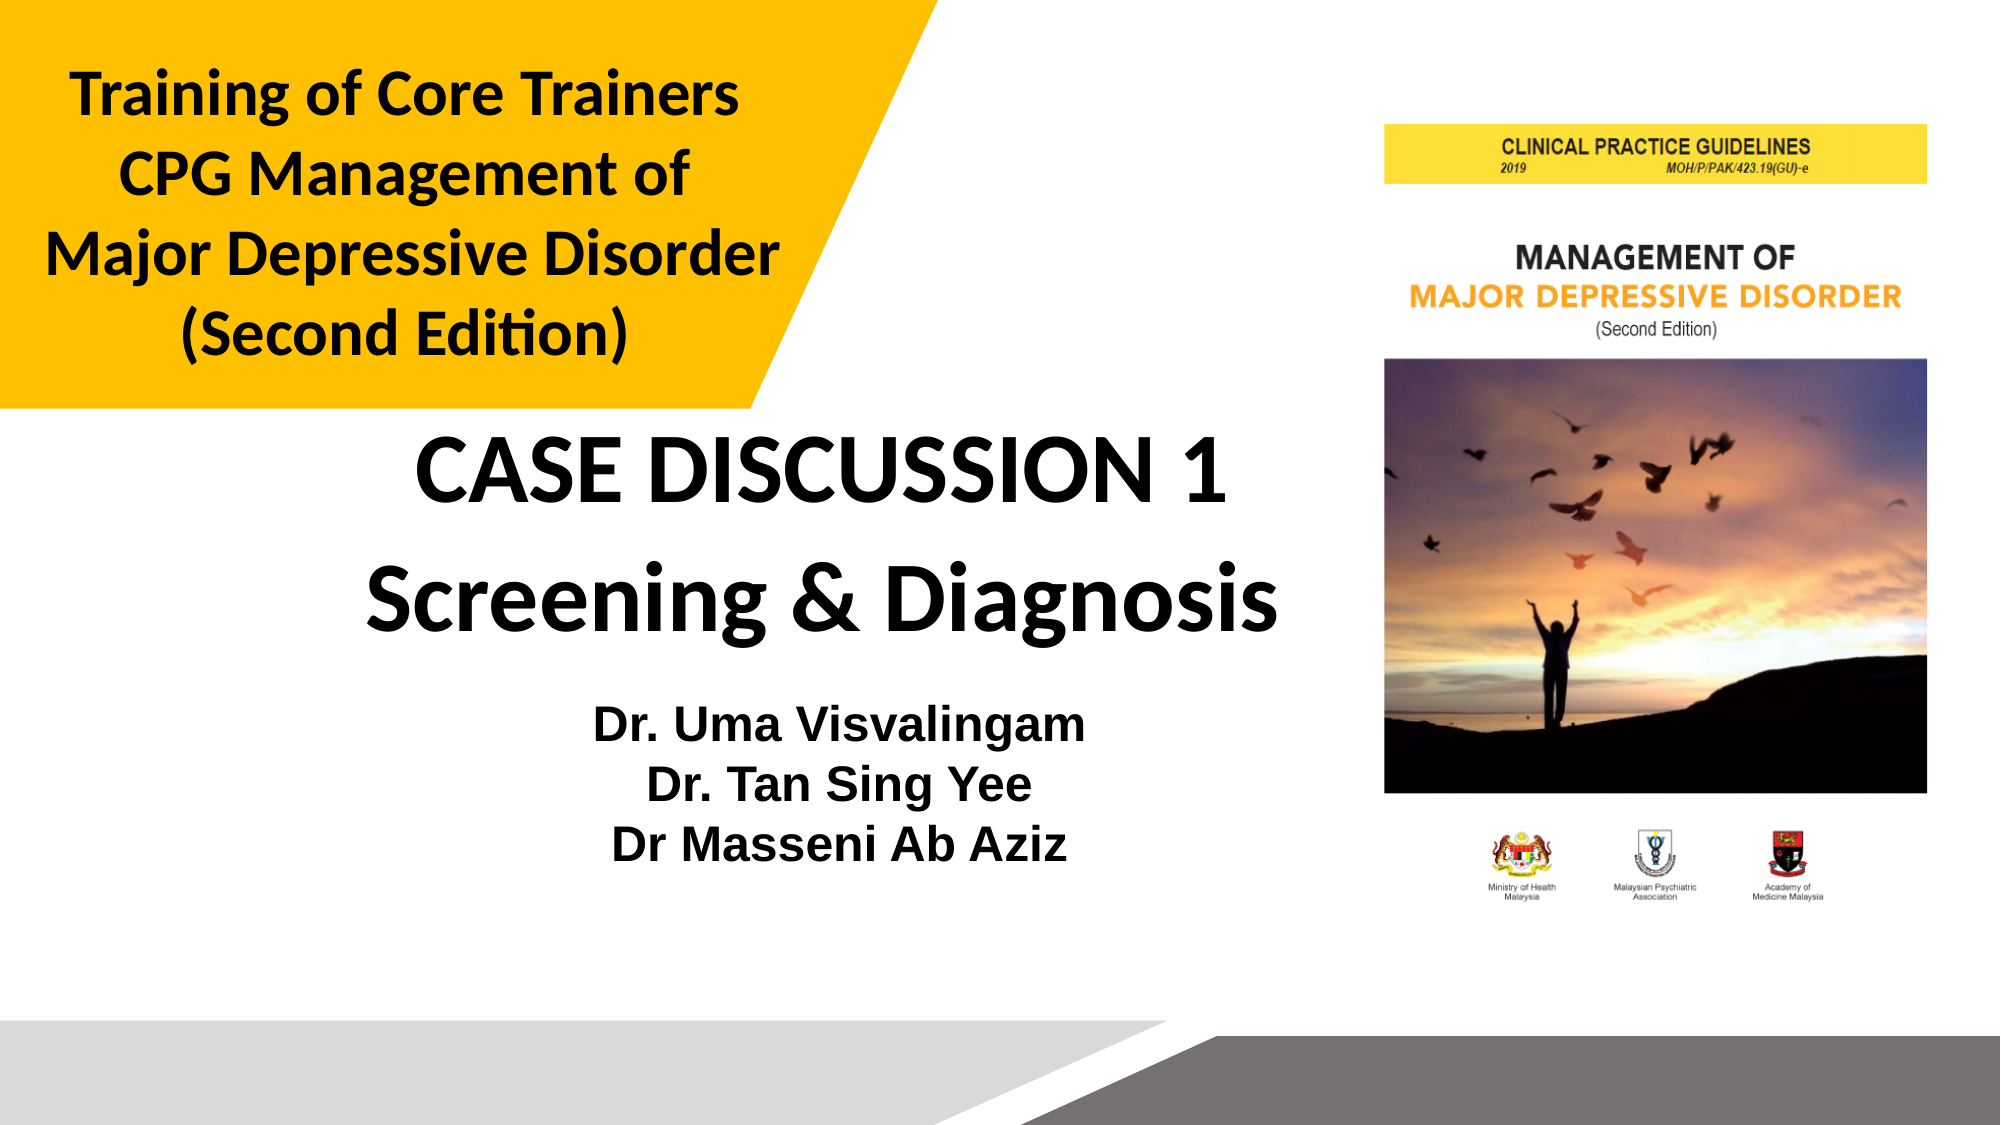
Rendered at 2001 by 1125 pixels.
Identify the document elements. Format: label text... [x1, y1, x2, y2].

text_box [0, 377, 766, 410]
picture [1384, 124, 1928, 924]
text_box [0, 0, 939, 216]
text_box Training of Core Trainers CPG Management of Major Depressive Disorder (Second Edition) [0, 41, 840, 377]
text_box [1020, 1035, 2000, 1125]
subtitle CASE DISCUSSION 1 Screening & Diagnosis [72, 408, 1384, 681]
text_box Dr. Uma Visvalingam Dr. Tan Sing Yee Dr Masseni Ab Aziz [400, 684, 1280, 880]
text_box [0, 1019, 1168, 1125]
